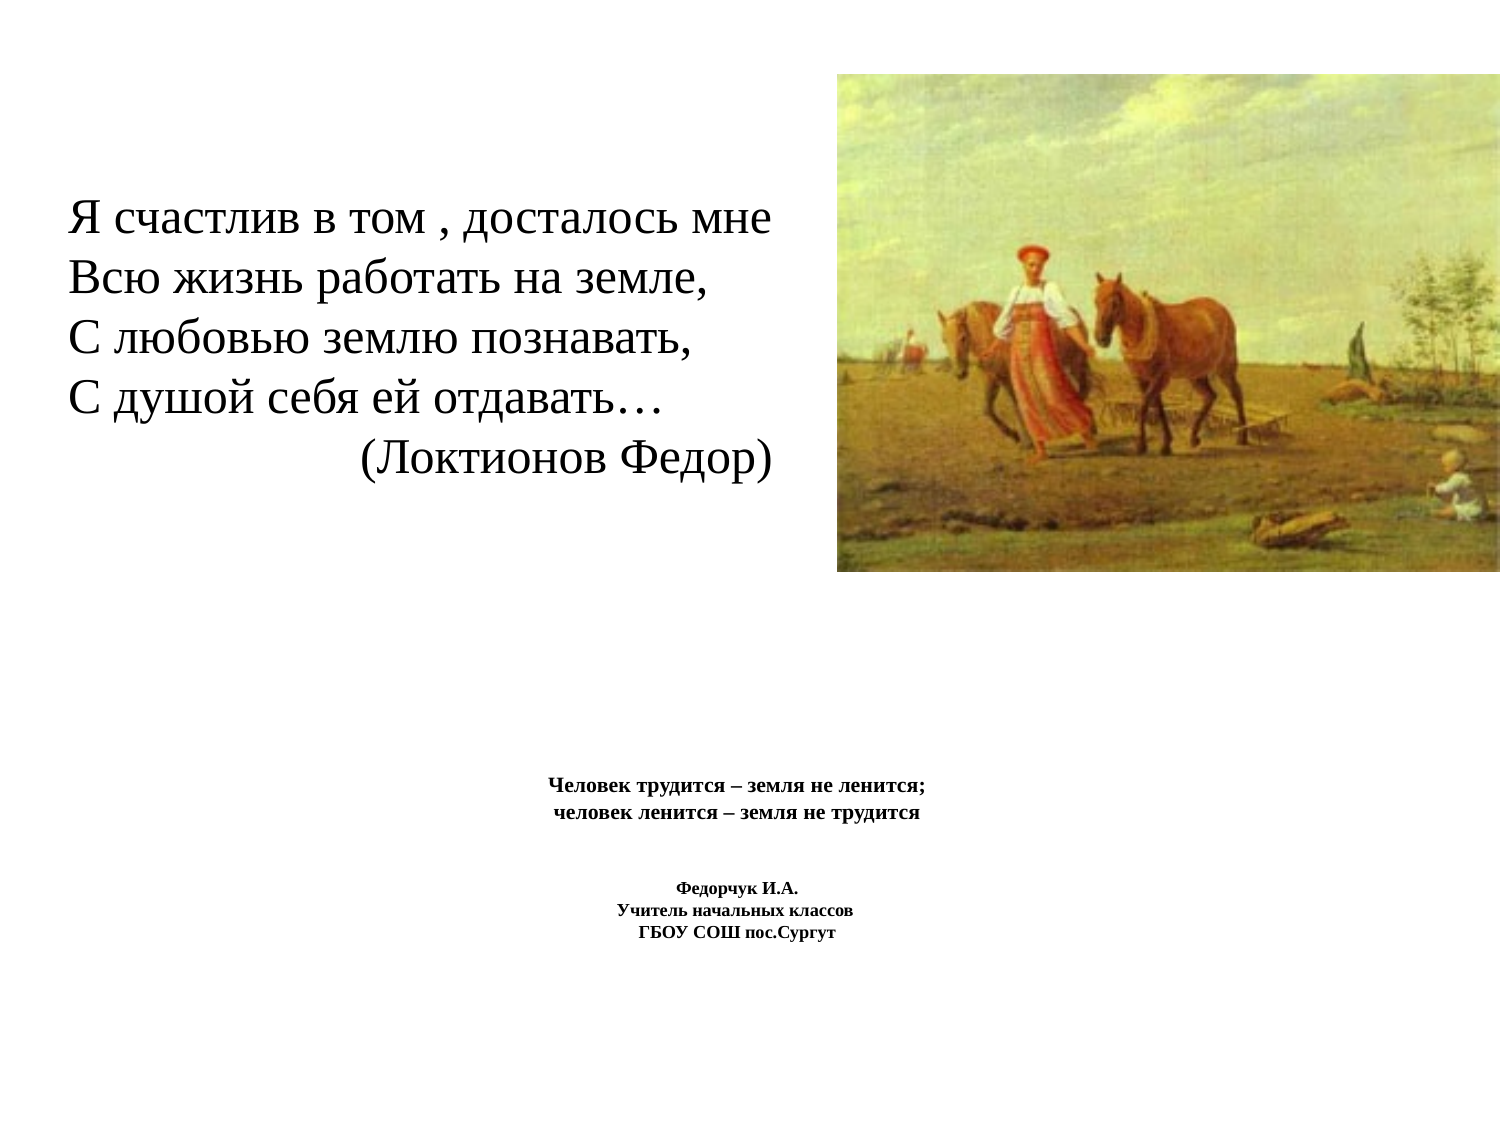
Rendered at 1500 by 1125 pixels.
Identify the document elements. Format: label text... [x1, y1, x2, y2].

title Человек трудится – земля не ленится; человек ленится – земля не трудится Федорчук И.А. Учитель начальных классов ГБОУ СОШ пос.Сургут [37, 762, 1438, 1004]
text_box Я счастлив в том , досталось мне Всю жизнь работать на земле, С любовью землю познавать, С душой себя ей отдавать… (Локтионов Федор) [53, 176, 788, 492]
picture [837, 74, 1500, 573]
